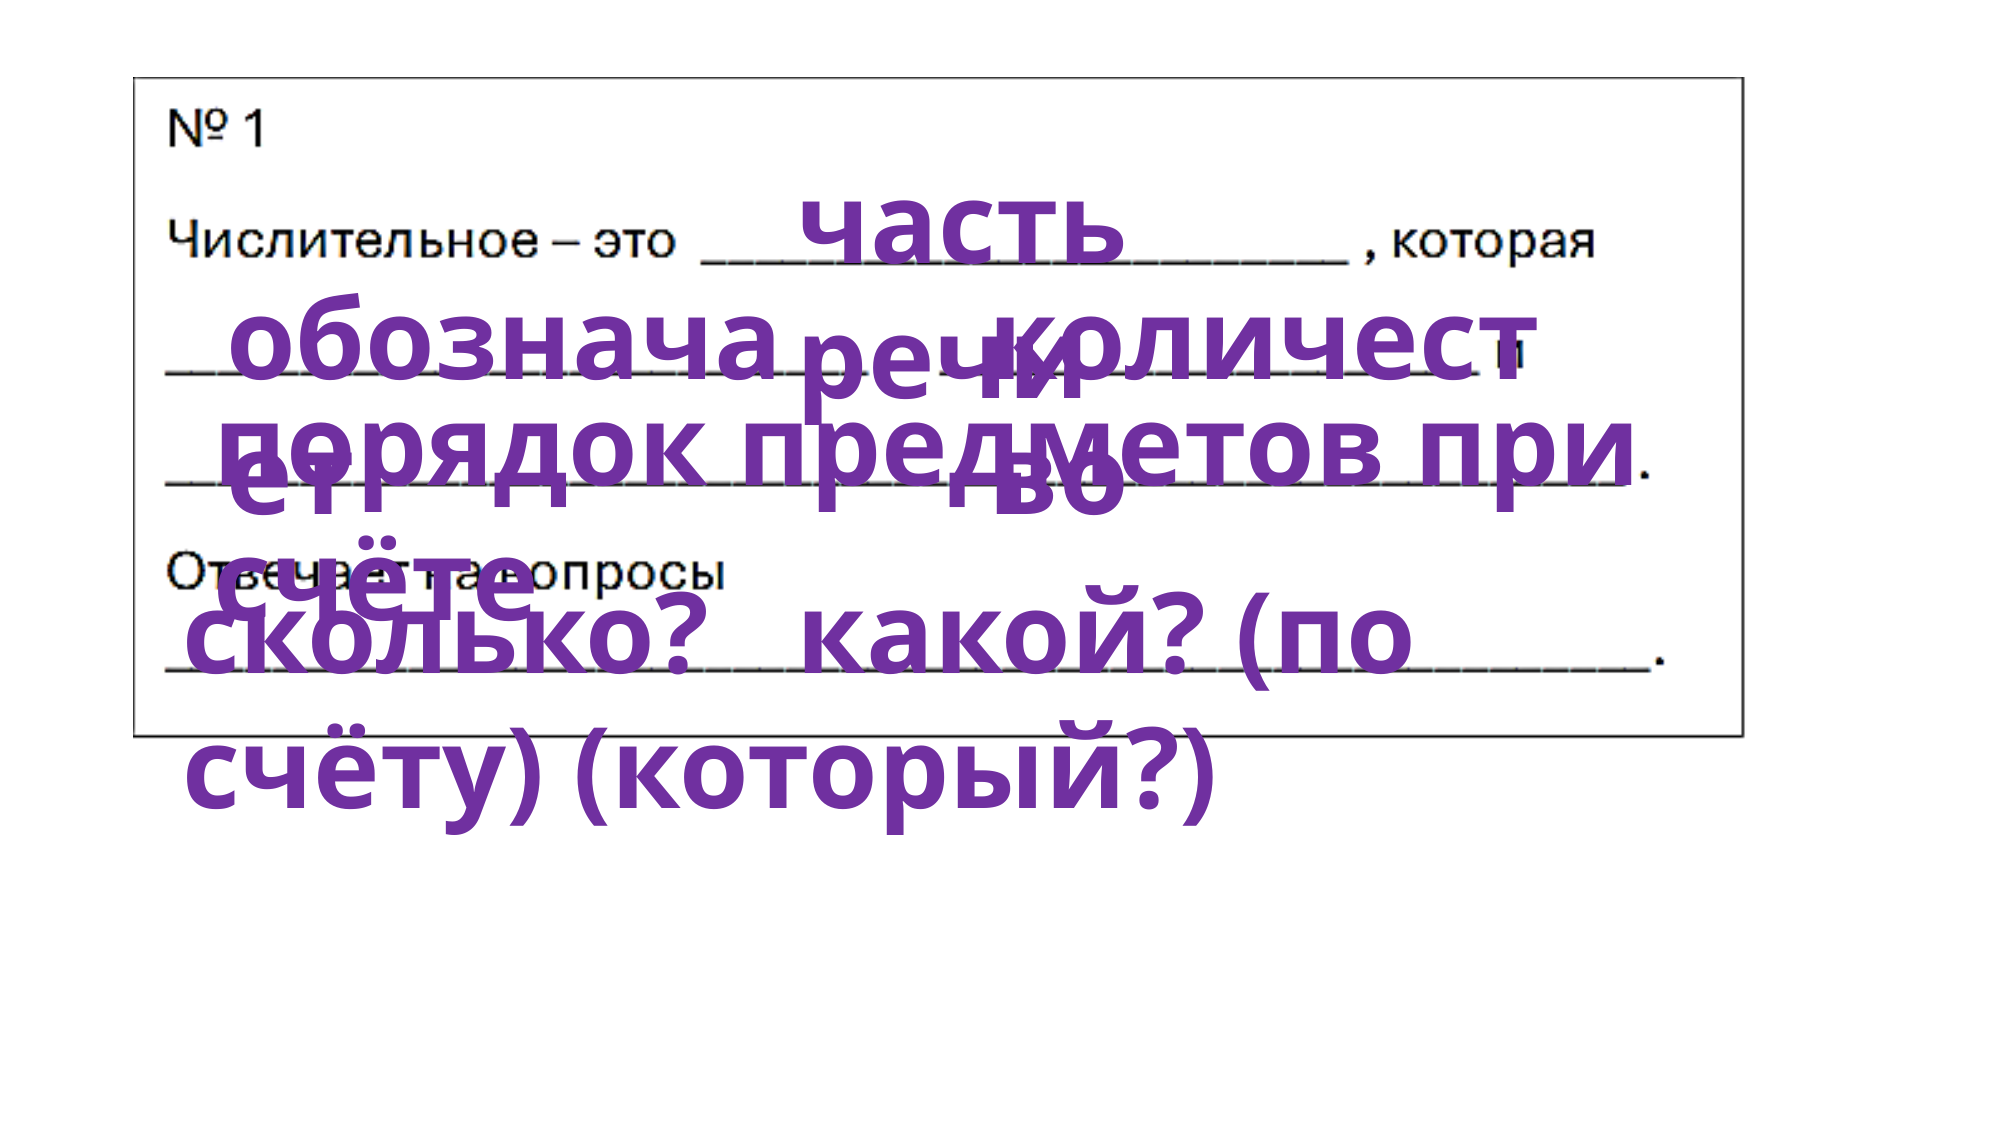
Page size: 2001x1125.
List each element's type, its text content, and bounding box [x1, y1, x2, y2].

picture [132, 76, 1750, 747]
text_box сколько? какой? (по счёту) (который?) [167, 747, 1739, 839]
